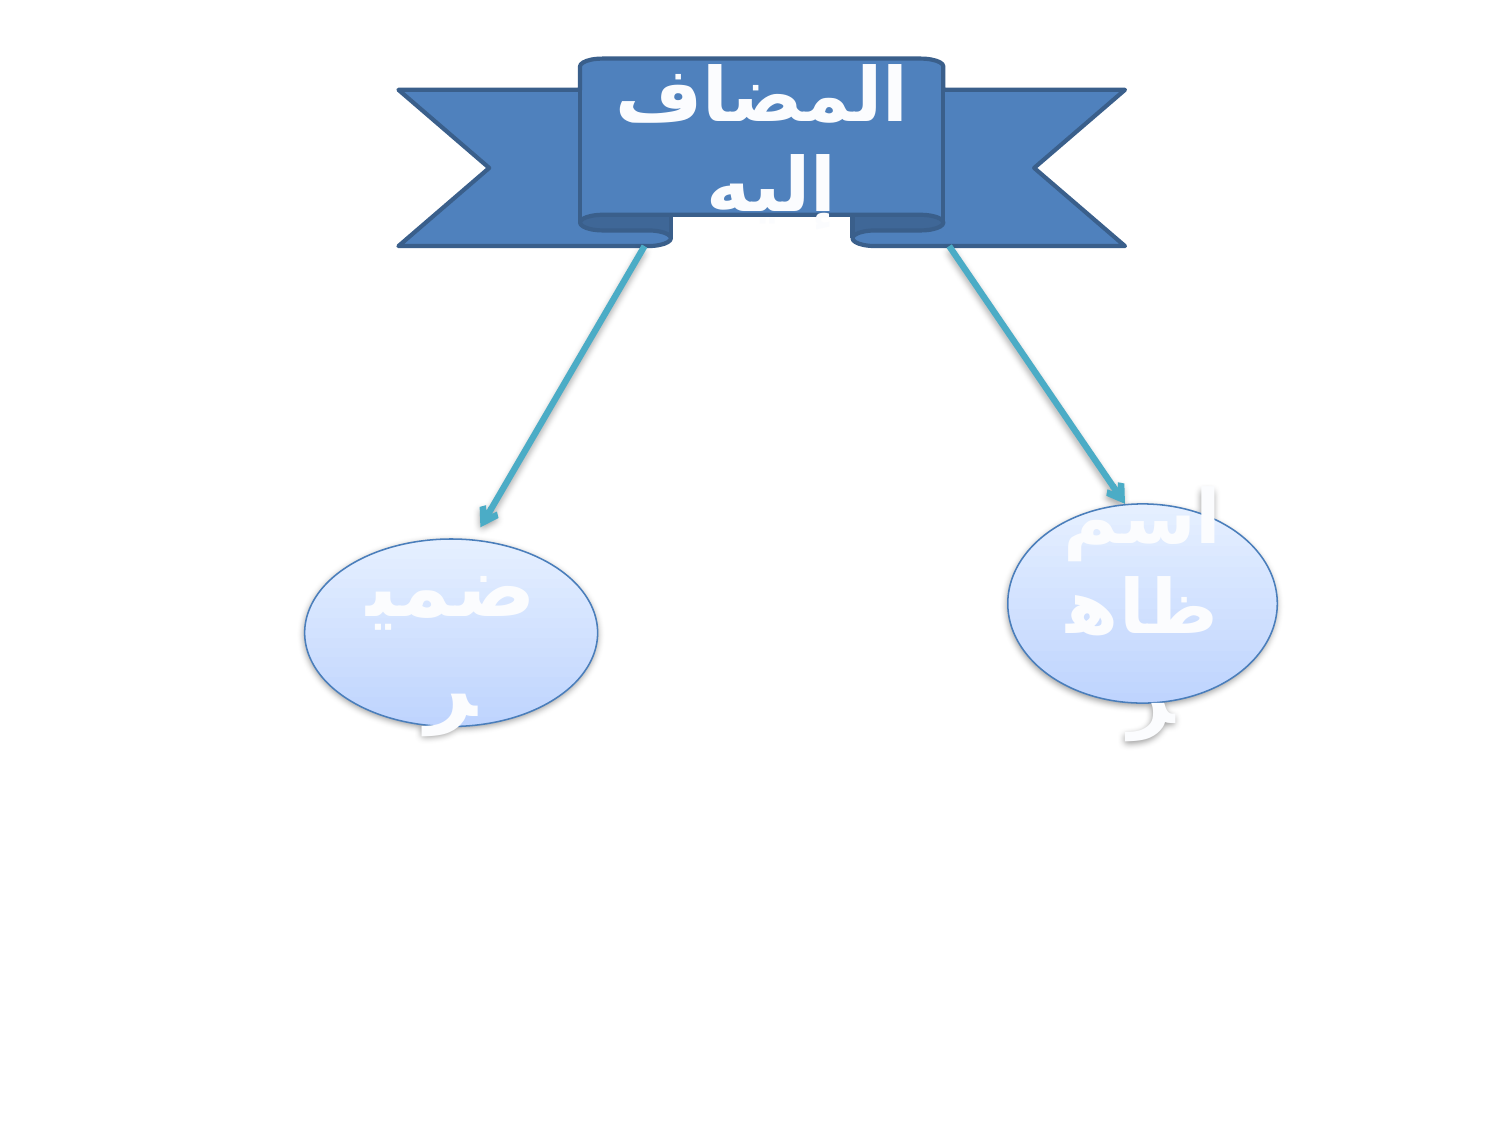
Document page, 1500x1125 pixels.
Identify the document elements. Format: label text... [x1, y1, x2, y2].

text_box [907, 286, 1167, 464]
text_box ضمير [303, 538, 599, 728]
text_box اسم ظاهر [1007, 503, 1279, 704]
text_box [421, 304, 704, 469]
text_box المضاف إليه [396, 56, 1127, 249]
